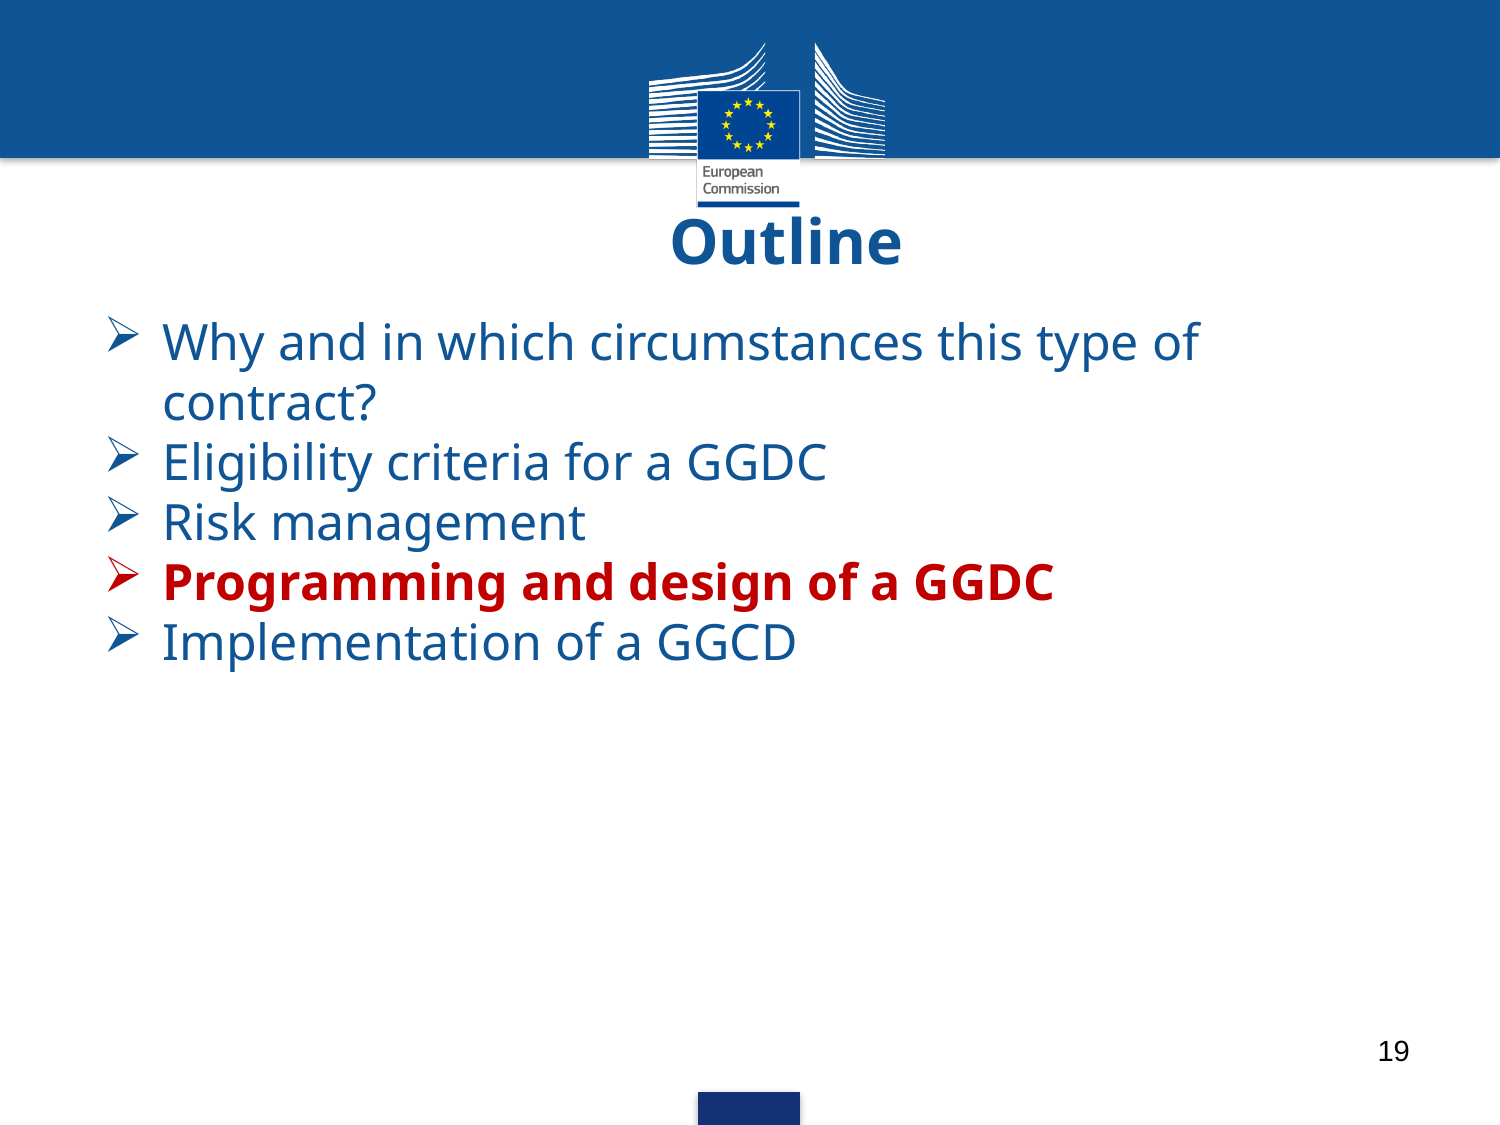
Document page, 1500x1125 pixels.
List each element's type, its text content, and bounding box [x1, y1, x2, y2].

title Outline [81, 175, 1433, 303]
list Why and in which circumstances this type of contract? Eligibility criteria for a GGDC Risk management Programming and design of a GGDC Implementation of a GGCD [88, 302, 1439, 1025]
slide_number 19 [1074, 1024, 1426, 1103]
picture [649, 42, 885, 175]
